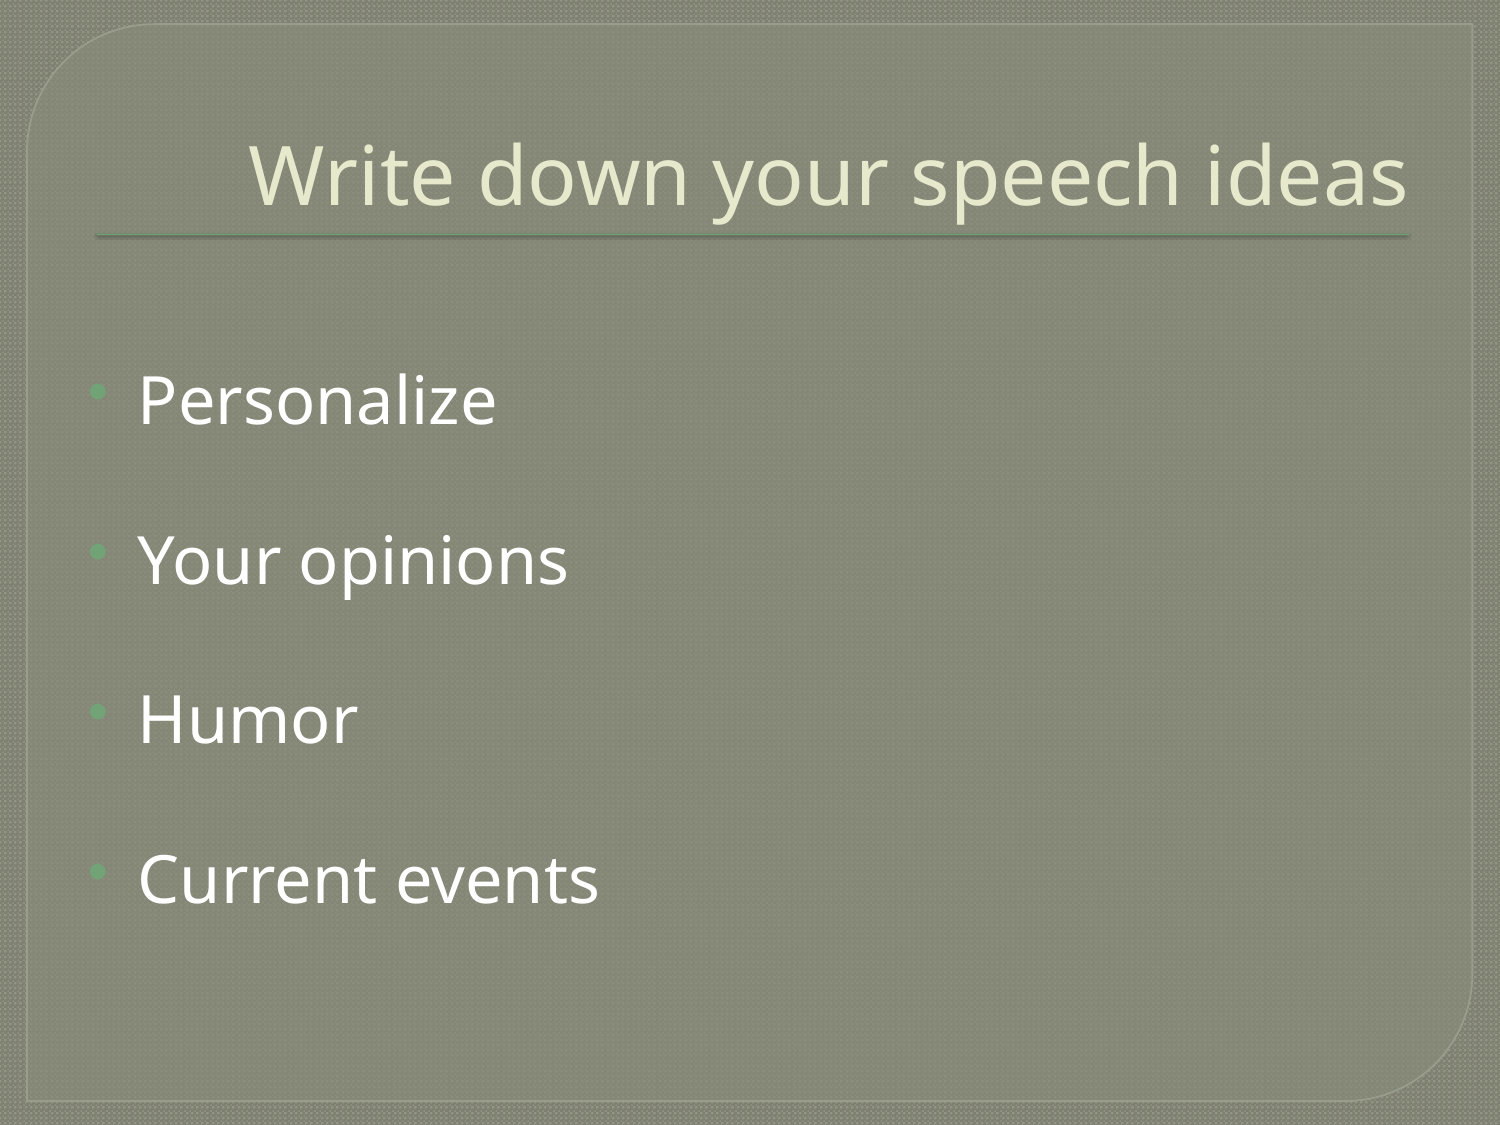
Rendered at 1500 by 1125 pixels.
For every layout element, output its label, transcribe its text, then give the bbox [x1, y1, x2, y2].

title Write down your speech ideas [75, 41, 1425, 230]
list Personalize Your opinions Humor Current events [74, 269, 1426, 1013]
